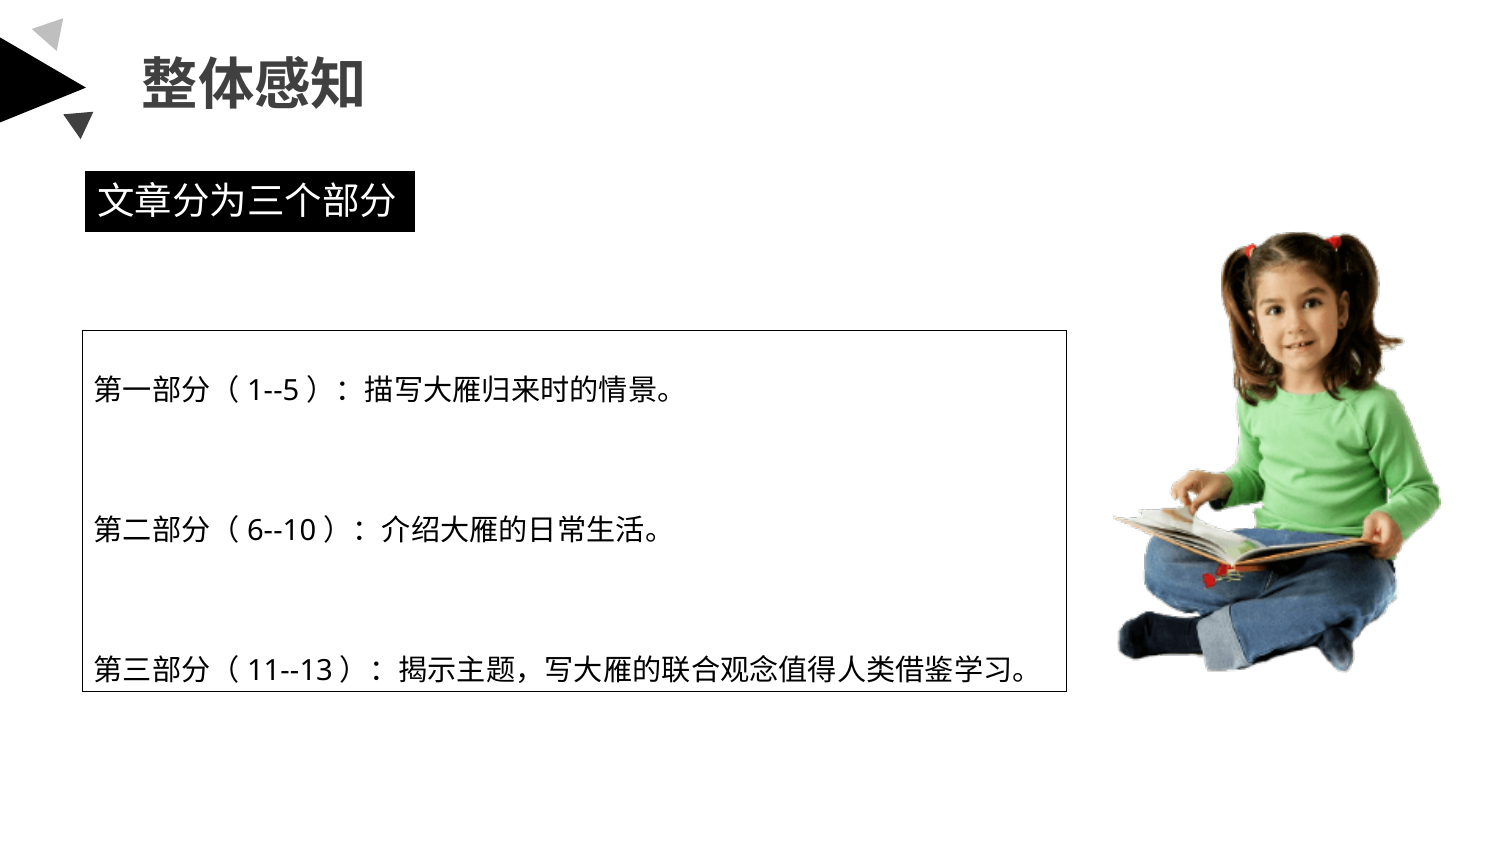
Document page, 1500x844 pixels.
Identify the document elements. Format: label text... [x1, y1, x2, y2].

text_box 第一部分（1--5）：描写大雁归来时的情景。 第二部分（6--10）：介绍大雁的日常生活。 第三部分（11--13）：揭示主题，写大雁的联合观念值得人类借鉴学习。 [82, 330, 1067, 692]
text_box 文章分为三个部分 [85, 171, 414, 232]
picture [1112, 231, 1441, 673]
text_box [0, 15, 505, 135]
